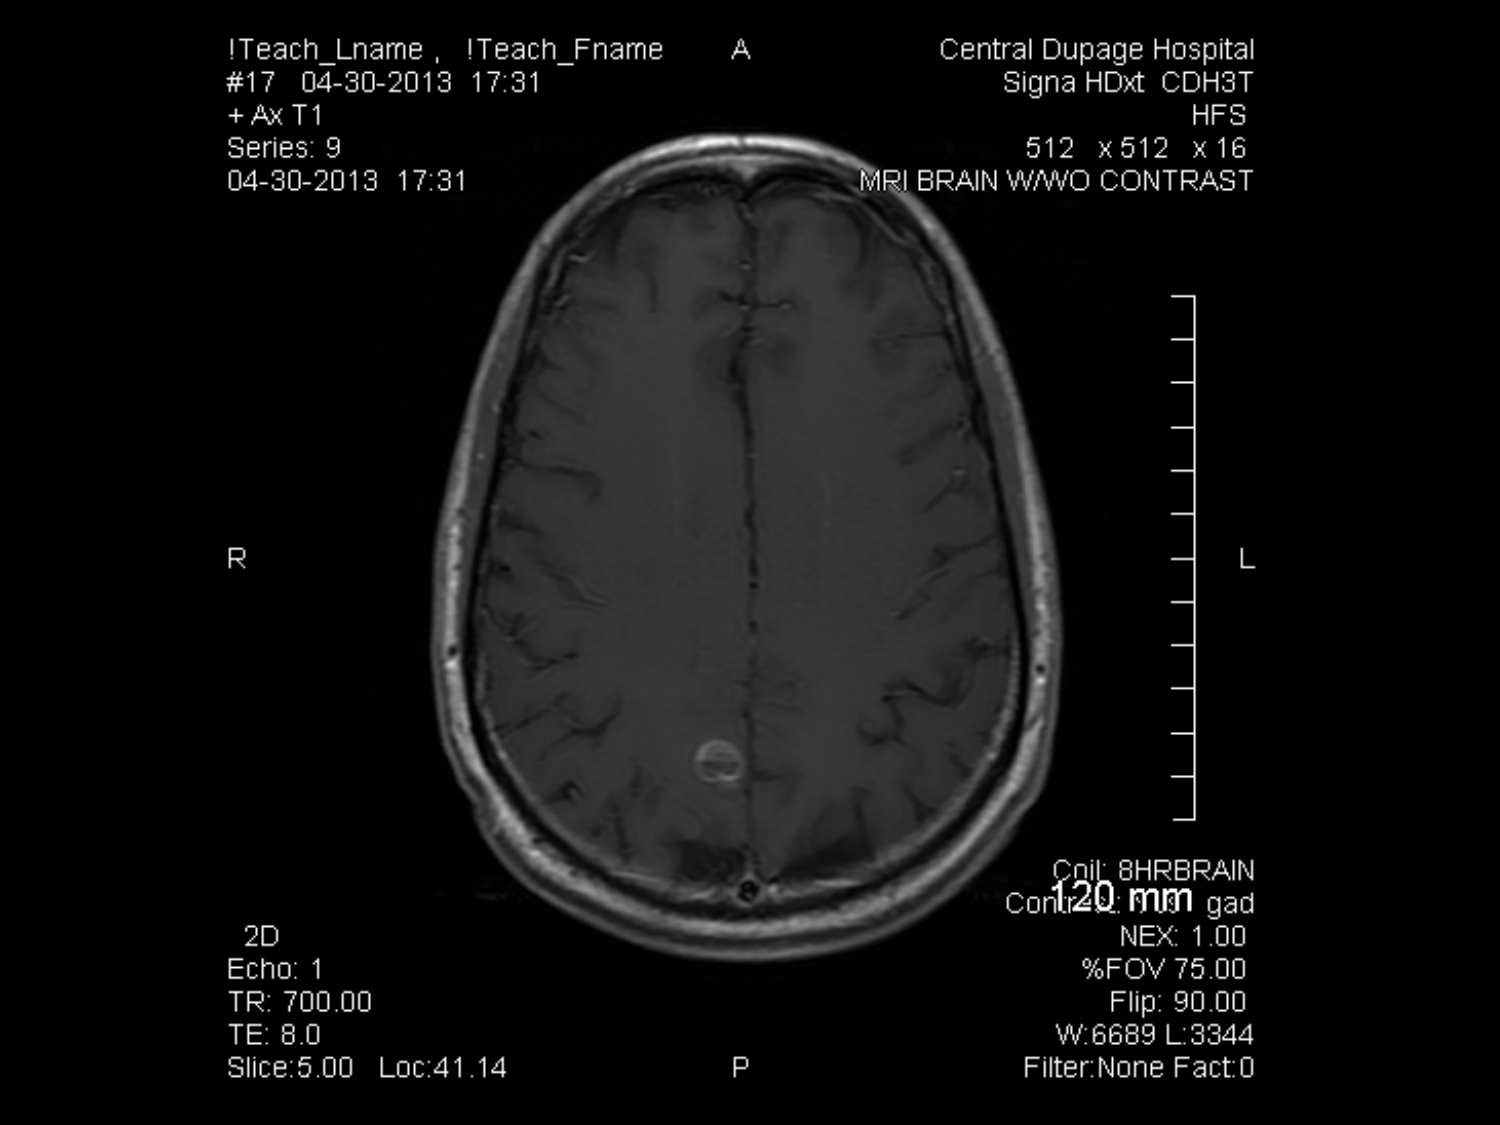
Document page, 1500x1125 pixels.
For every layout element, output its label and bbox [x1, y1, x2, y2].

picture [216, 33, 1268, 1084]
